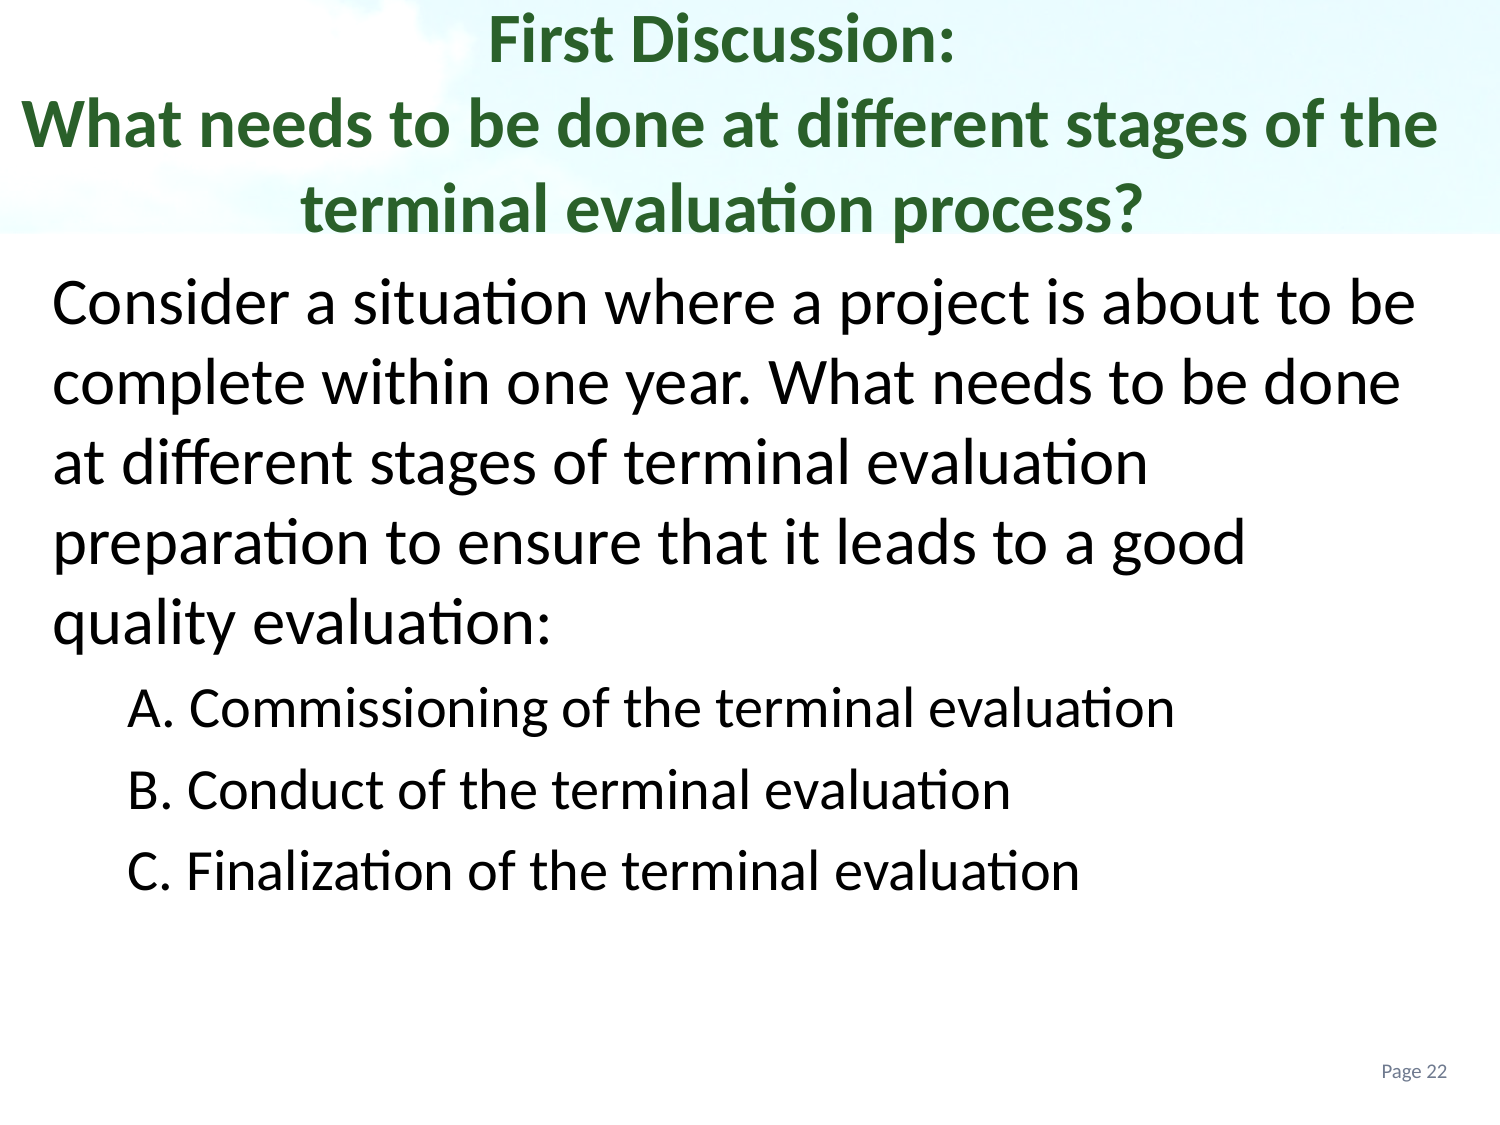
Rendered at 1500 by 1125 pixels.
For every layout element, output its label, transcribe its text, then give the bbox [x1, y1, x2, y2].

title First Discussion: What needs to be done at different stages of the terminal evaluation process? [0, 12, 1463, 225]
list Consider a situation where a project is about to be complete within one year. What needs to be done at different stages of terminal evaluation preparation to ensure that it leads to a good quality evaluation: A. Commissioning of the terminal evaluation B. Conduct of the terminal evaluation C. Finalization of the terminal evaluation [37, 249, 1463, 1050]
